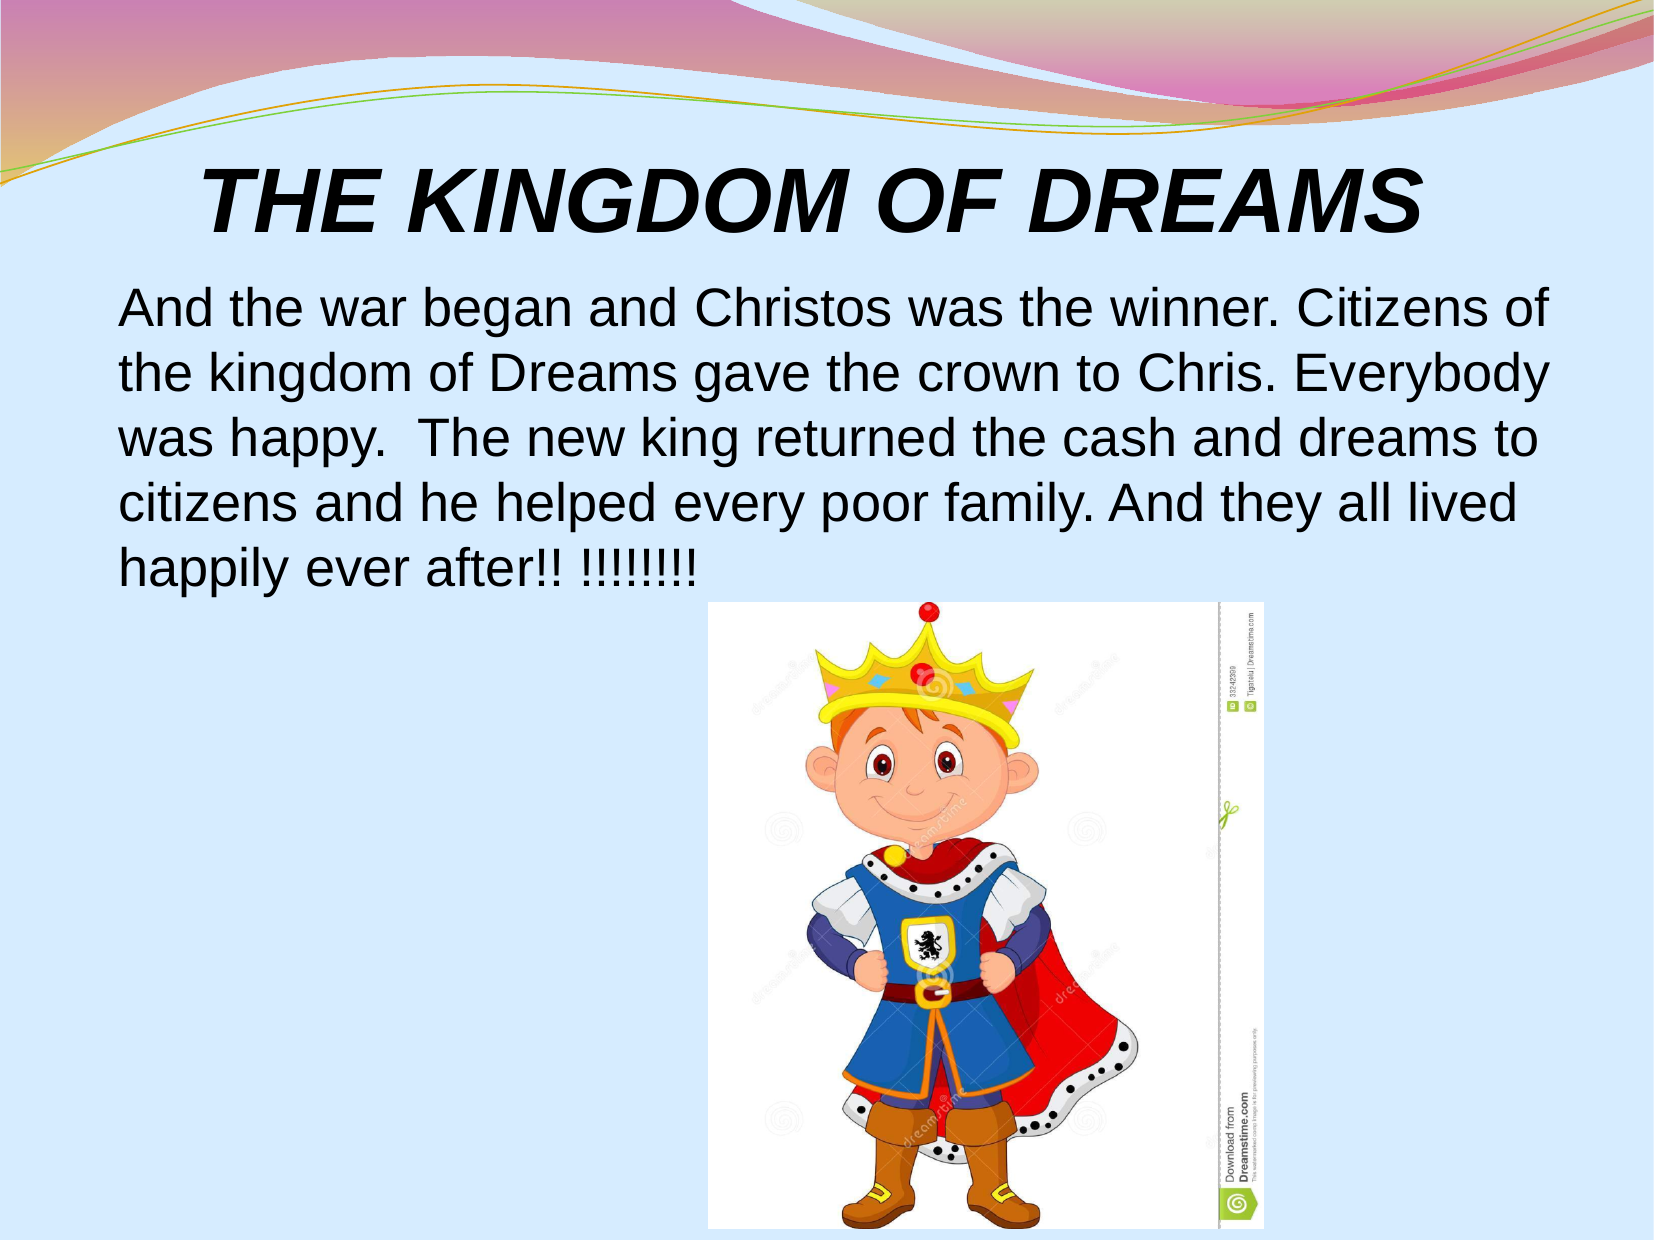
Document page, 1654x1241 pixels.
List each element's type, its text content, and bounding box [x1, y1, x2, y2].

picture [708, 602, 1264, 1229]
text_box THE KINGDOM OF DREAMS [118, 112, 1506, 272]
text_box And the war began and Christos was the winner. Citizens of the kingdom of Dreams gave the crown to Chris. Everybody was happy. The new king returned the cash and dreams to citizens and he helped every poor family. And they all lived happily ever after!! !!!!!!!! [118, 272, 1571, 898]
